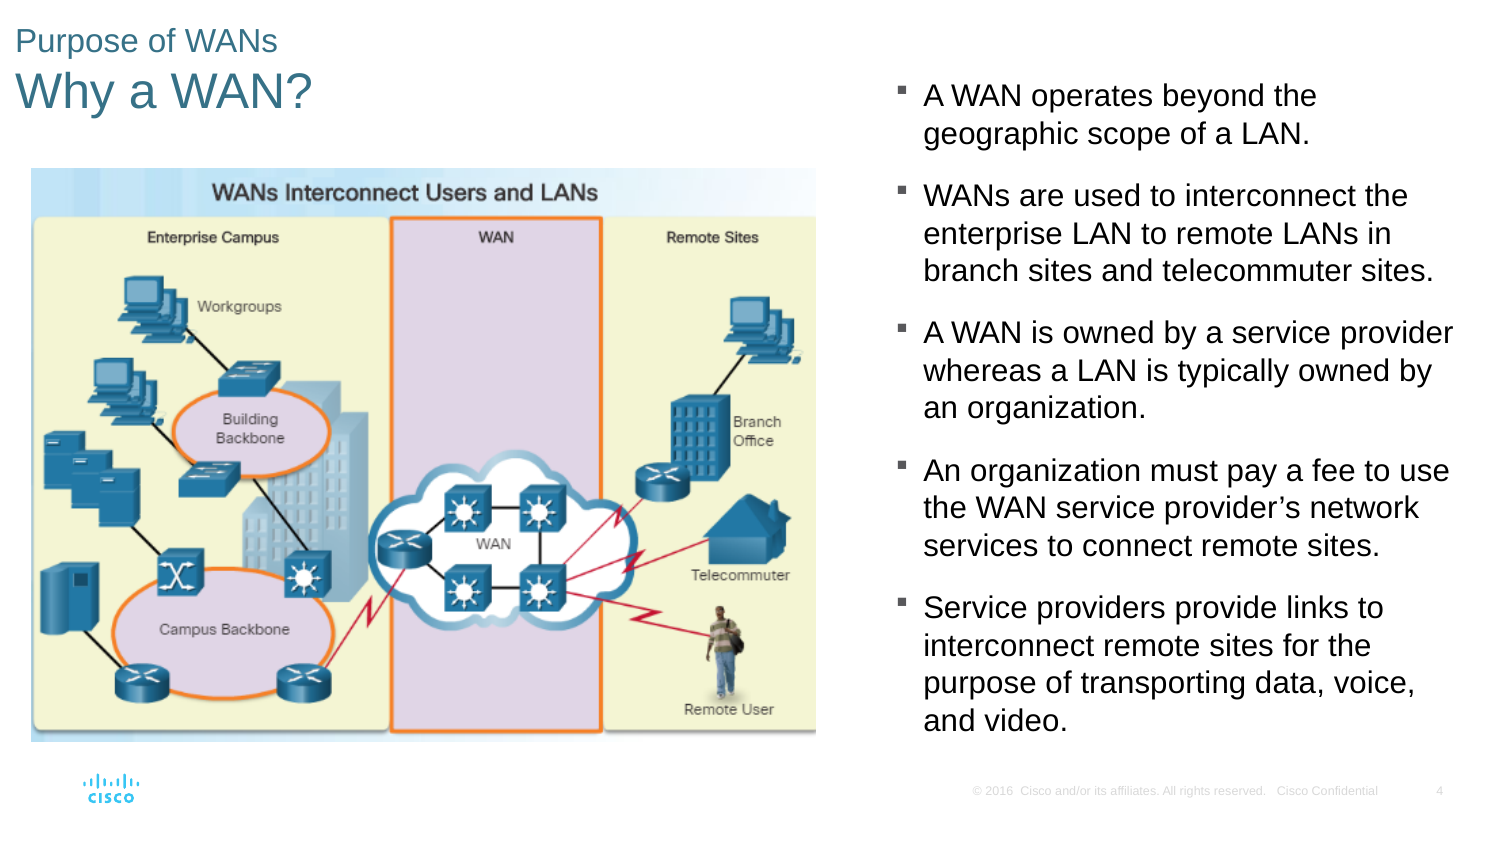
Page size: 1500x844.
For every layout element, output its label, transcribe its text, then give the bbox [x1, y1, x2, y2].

list A WAN operates beyond the geographic scope of a LAN. WANs are used to interconnect the enterprise LAN to remote LANs in branch sites and telecommuter sites. A WAN is owned by a service provider whereas a LAN is typically owned by an organization. An organization must pay a fee to use the WAN service provider’s network services to connect remote sites. Service providers provide links to interconnect remote sites for the purpose of transporting data, voice, and video. [880, 68, 1492, 777]
title Purpose of WANs Why a WAN? [0, 6, 847, 131]
picture [30, 168, 816, 742]
